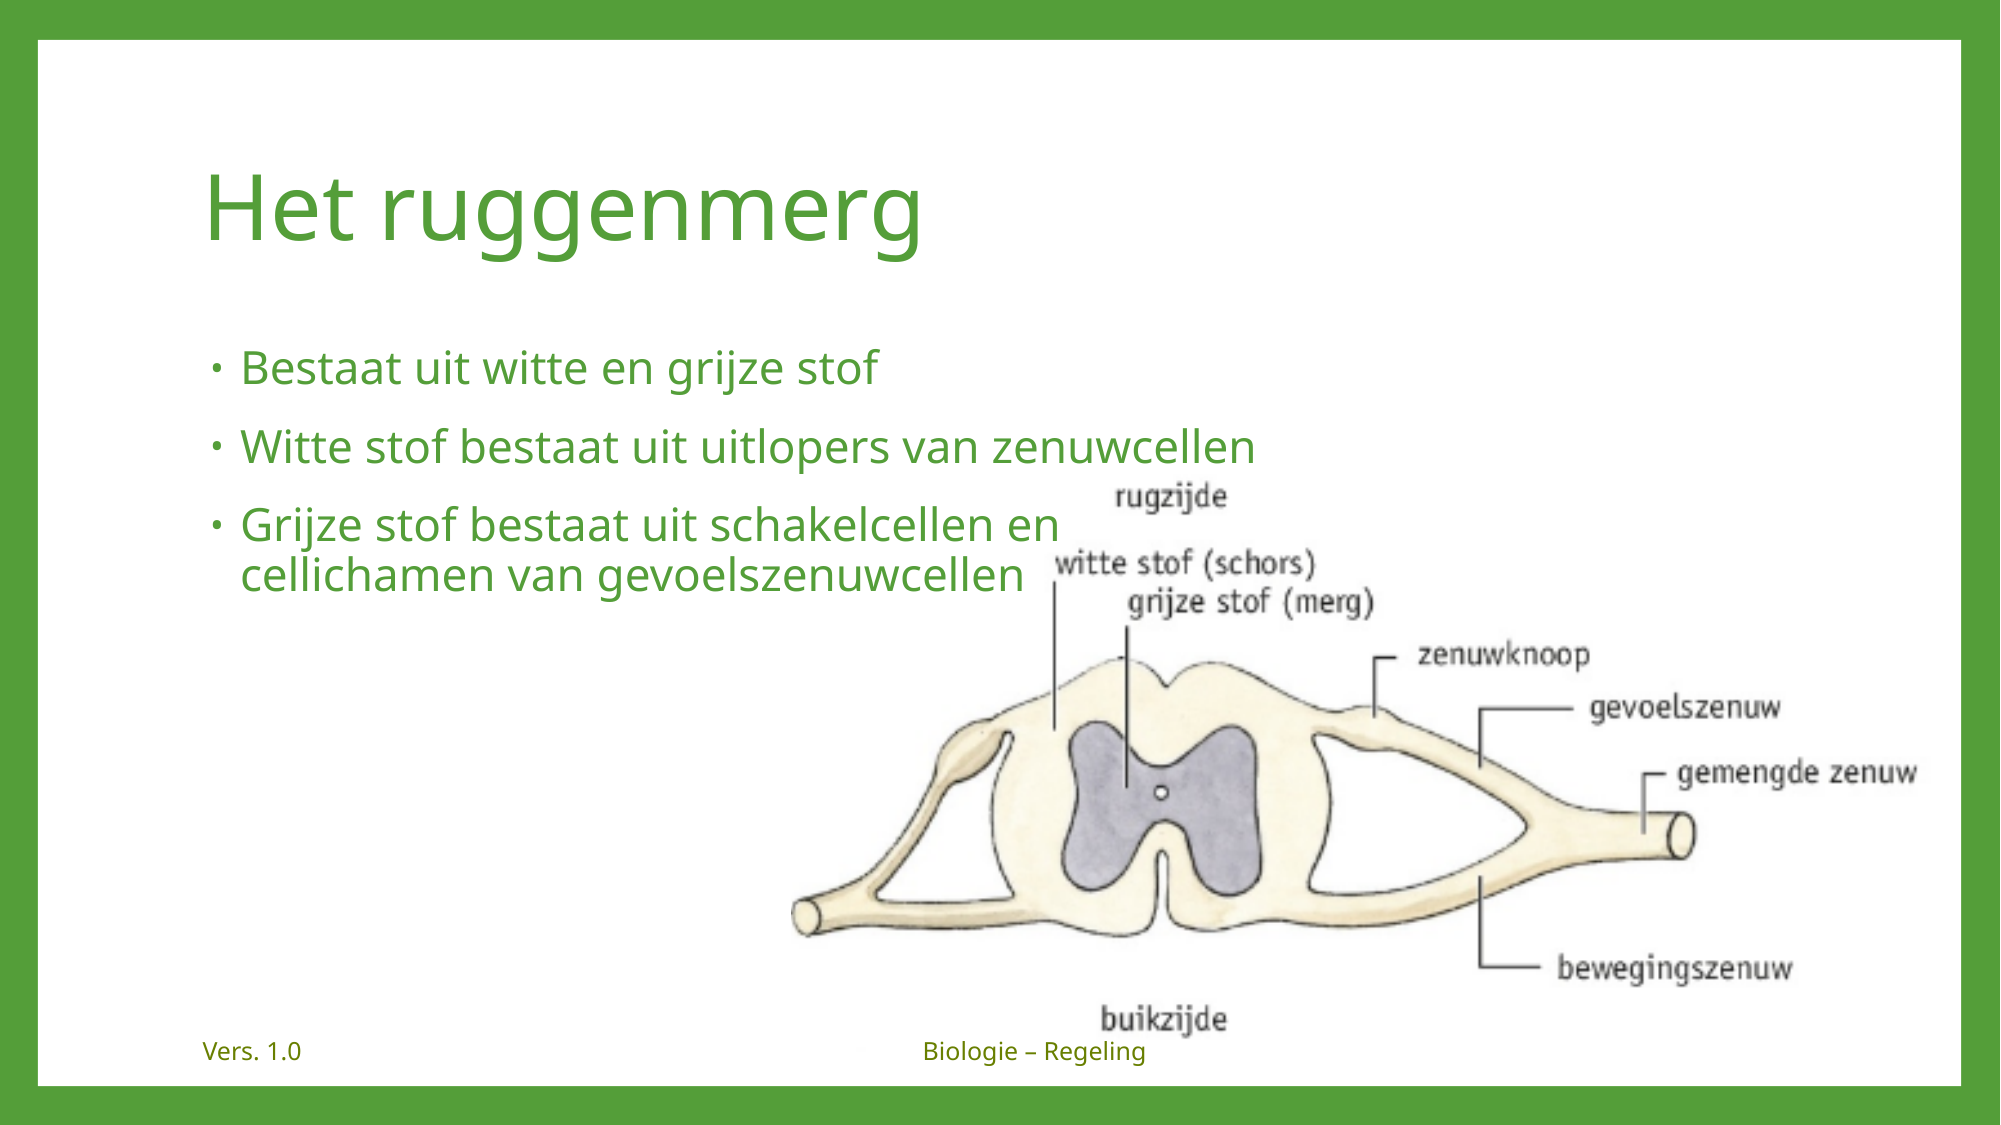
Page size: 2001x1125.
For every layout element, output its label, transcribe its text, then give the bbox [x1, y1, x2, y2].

list Bestaat uit witte en grijze stof Witte stof bestaat uit uitlopers van zenuwcellen Grijze stof bestaat uit schakelcellen en cellichamen van gevoelszenuwcellen [187, 337, 1808, 1000]
slide_number Vers. 1.0 [187, 1020, 570, 1081]
footer Biologie – Regeling [647, 1020, 1422, 1081]
title Het ruggenmerg [187, 99, 1808, 323]
picture [790, 460, 1938, 1052]
